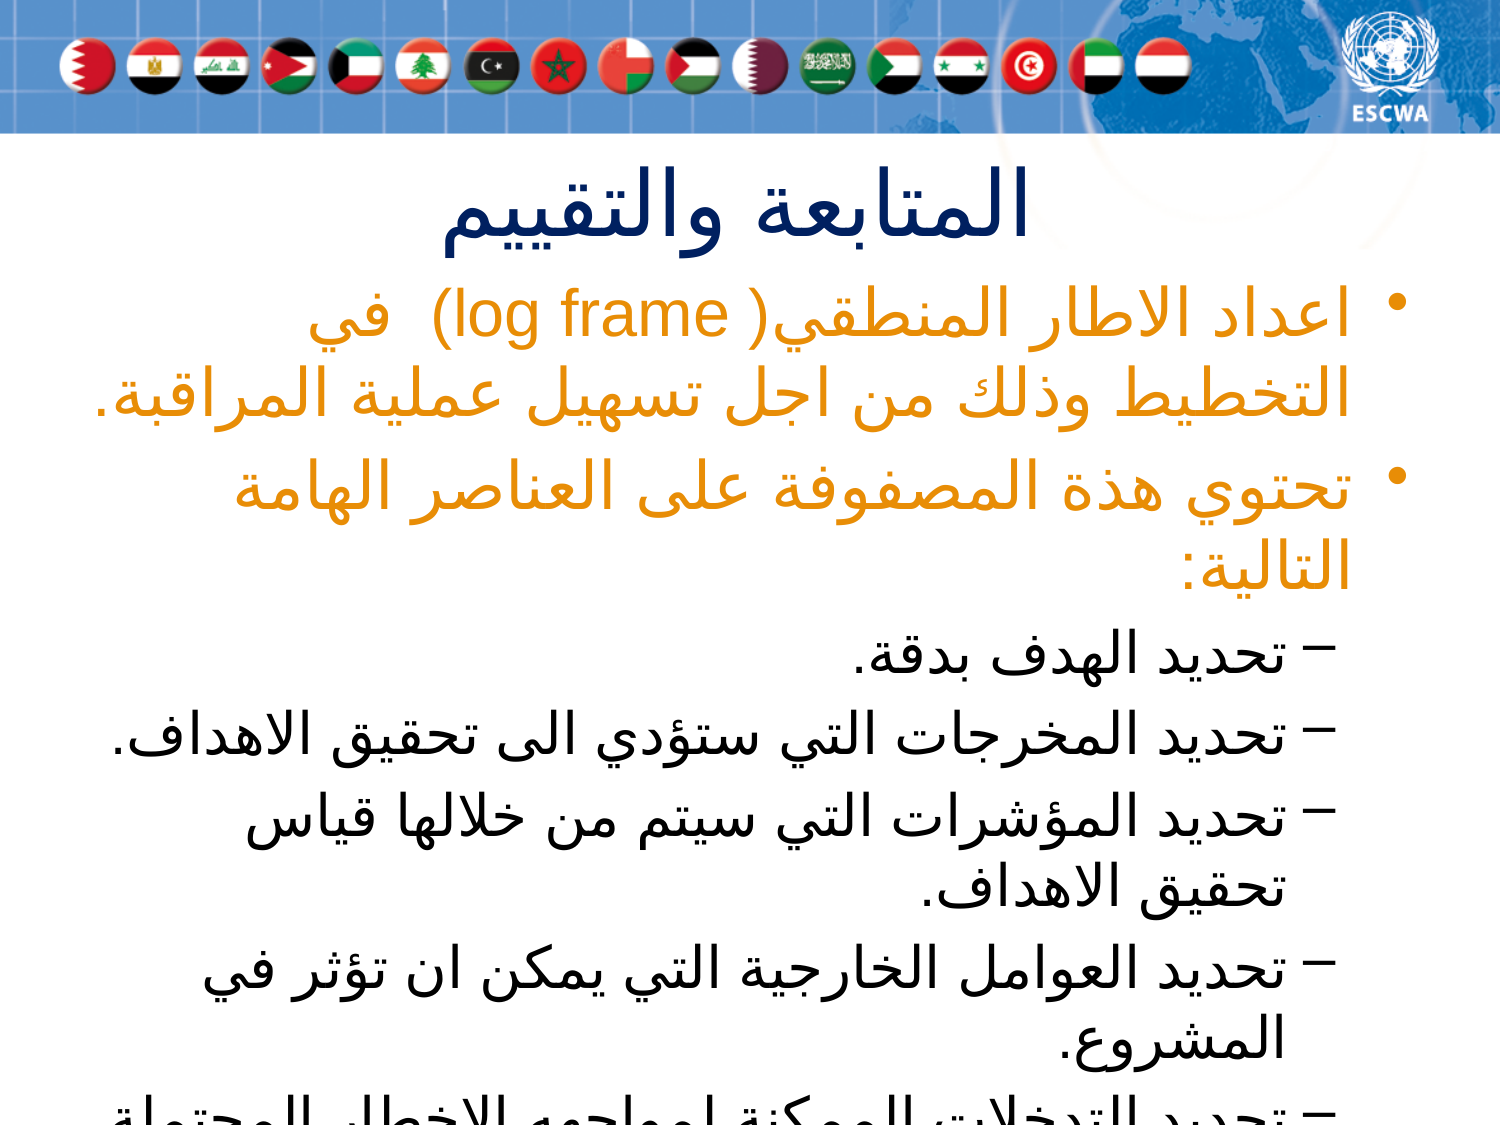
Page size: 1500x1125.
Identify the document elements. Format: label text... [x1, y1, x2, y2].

list اعداد الاطار المنطقي( log frame) في التخطيط وذلك من اجل تسهيل عملية المراقبة. تحتوي هذة المصفوفة على العناصر الهامة التالية: تحديد الهدف بدقة. تحديد المخرجات التي ستؤدي الى تحقيق الاهداف. تحديد المؤشرات التي سيتم من خلالها قياس تحقيق الاهداف. تحديد العوامل الخارجية التي يمكن ان تؤثر في المشروع. تحديد التدخلات الممكنة لمواجهه الاخطار المحتملة. [75, 262, 1425, 1063]
title المتابعة والتقييم [75, 137, 1425, 250]
picture [0, 0, 1500, 1125]
